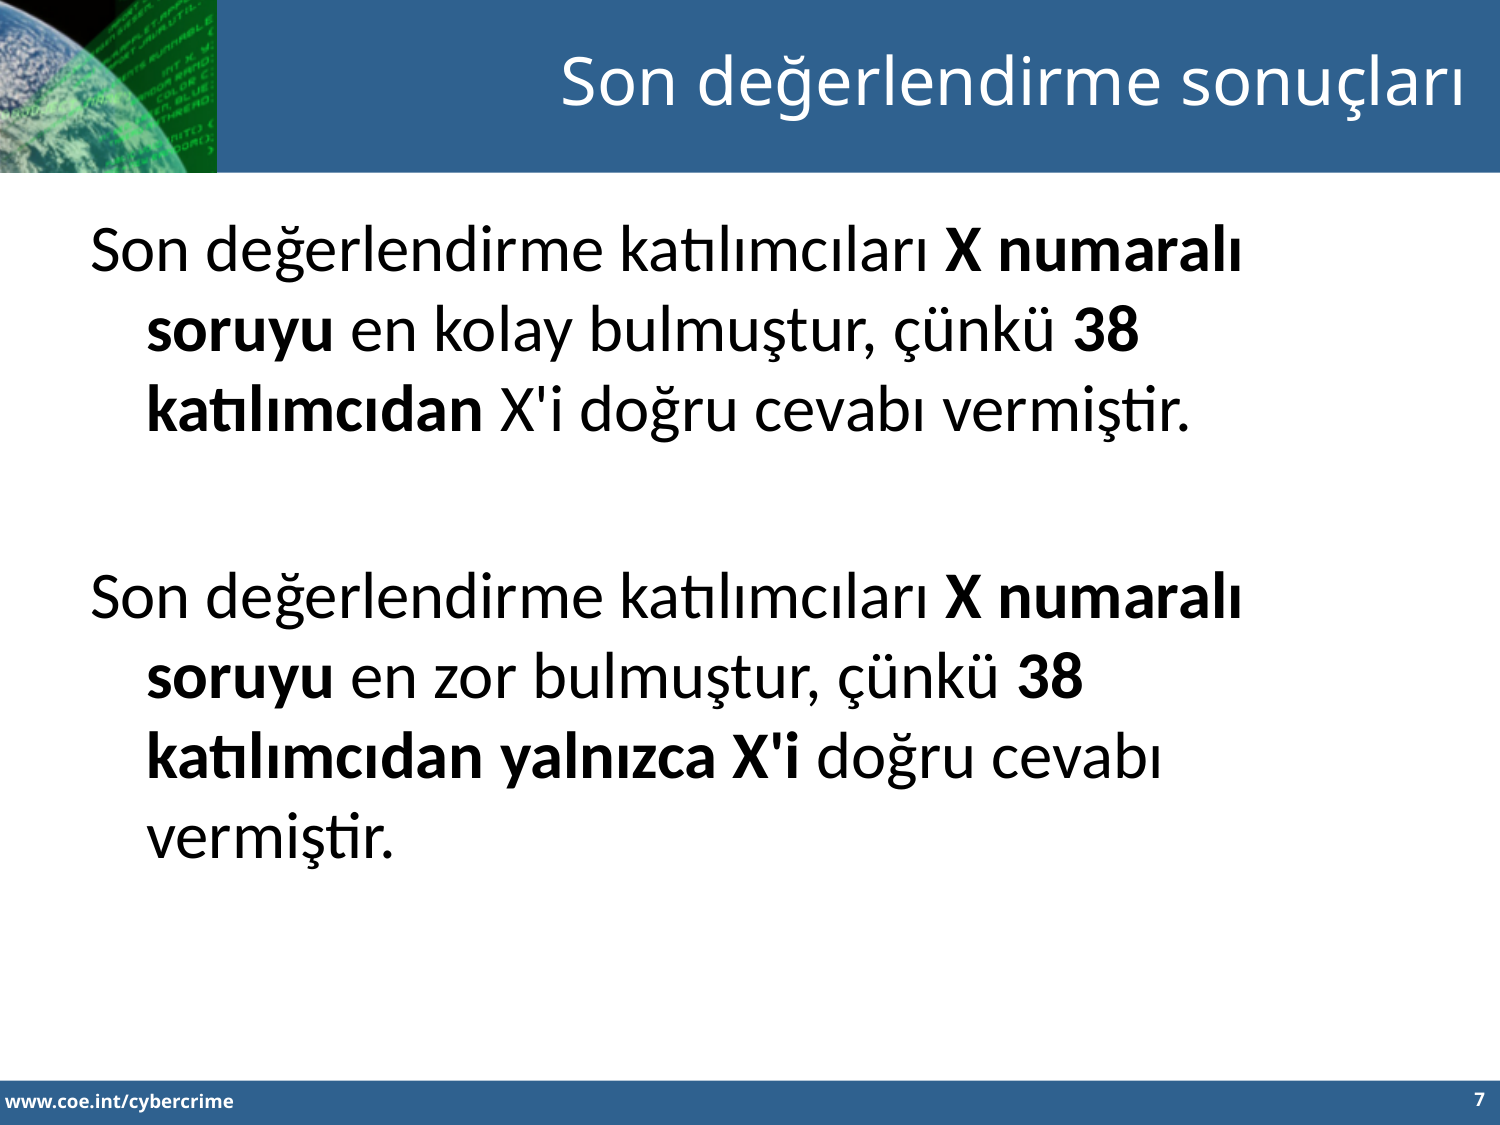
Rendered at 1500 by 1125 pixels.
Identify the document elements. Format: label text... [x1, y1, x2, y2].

picture [0, 1, 217, 173]
text_box Son değerlendirme sonuçları [230, 31, 1483, 126]
text_box Son değerlendirme katılımcıları X numaralı soruyu en kolay bulmuştur, çünkü 38 katılımcıdan X'i doğru cevabı vermiştir. Son değerlendirme katılımcıları X numaralı soruyu en zor bulmuştur, çünkü 38 katılımcıdan yalnızca X'i doğru cevabı vermiştir. [74, 197, 1425, 928]
